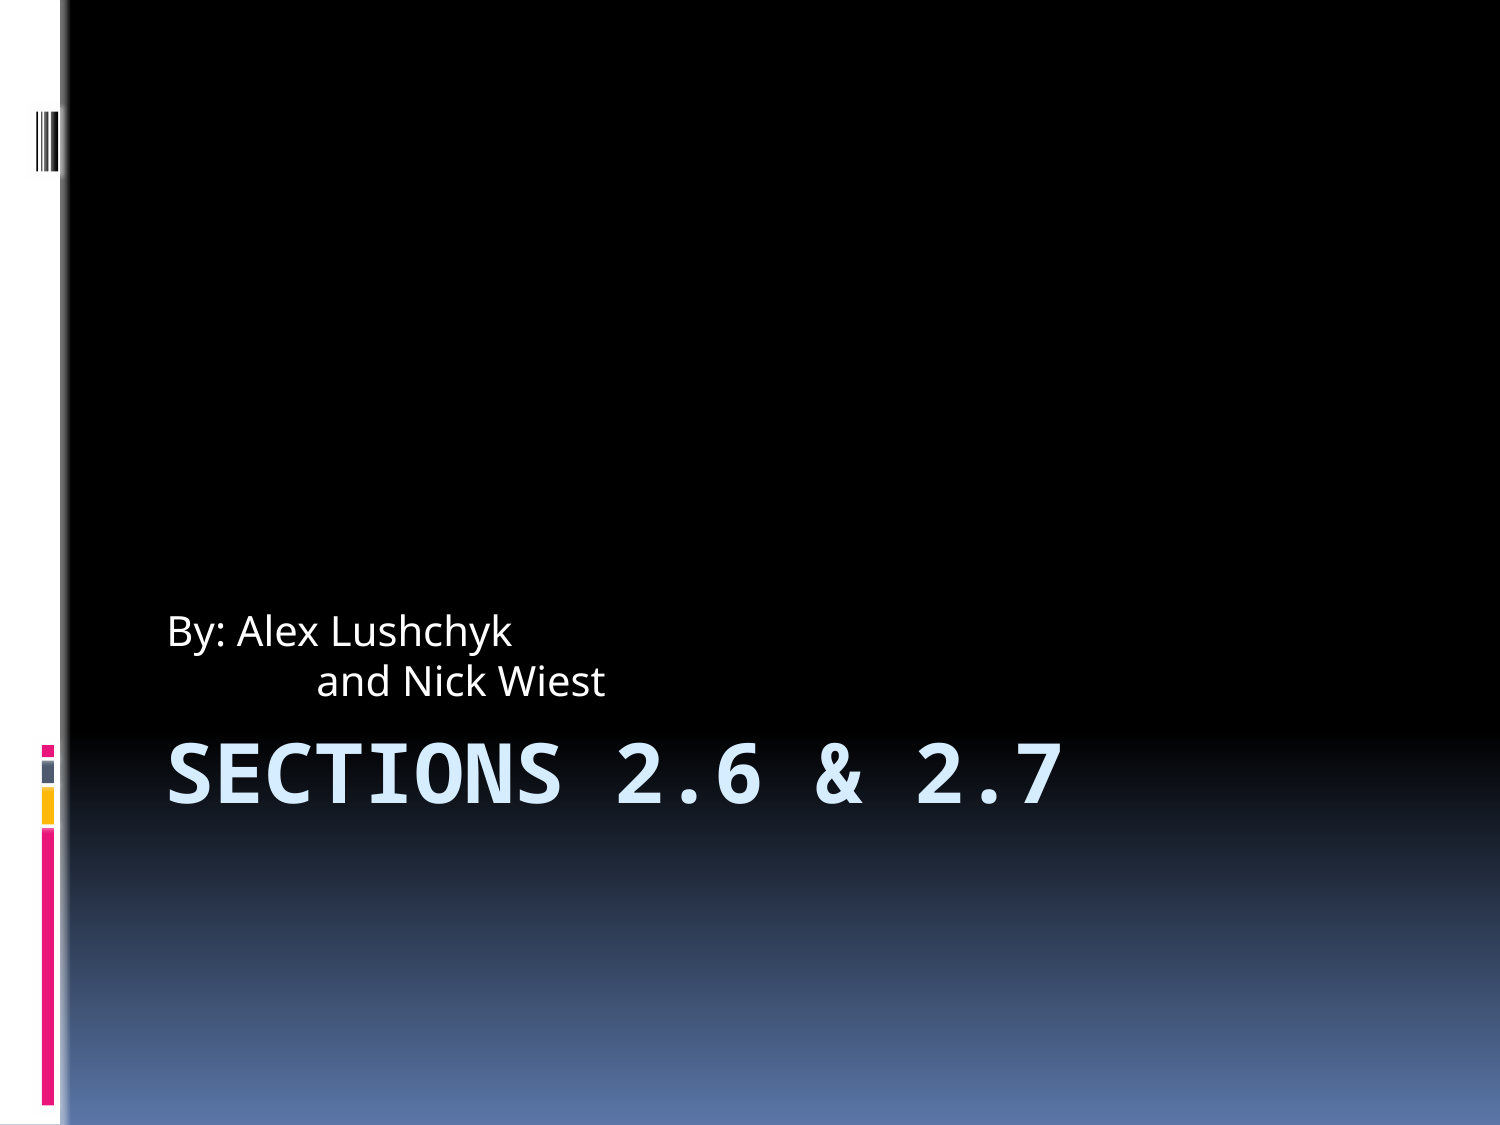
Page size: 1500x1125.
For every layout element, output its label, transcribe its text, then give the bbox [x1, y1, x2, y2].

subtitle By: Alex Lushchyk and Nick Wiest [150, 464, 1425, 713]
title Sections 2.6 & 2.7 [150, 713, 1425, 1037]
